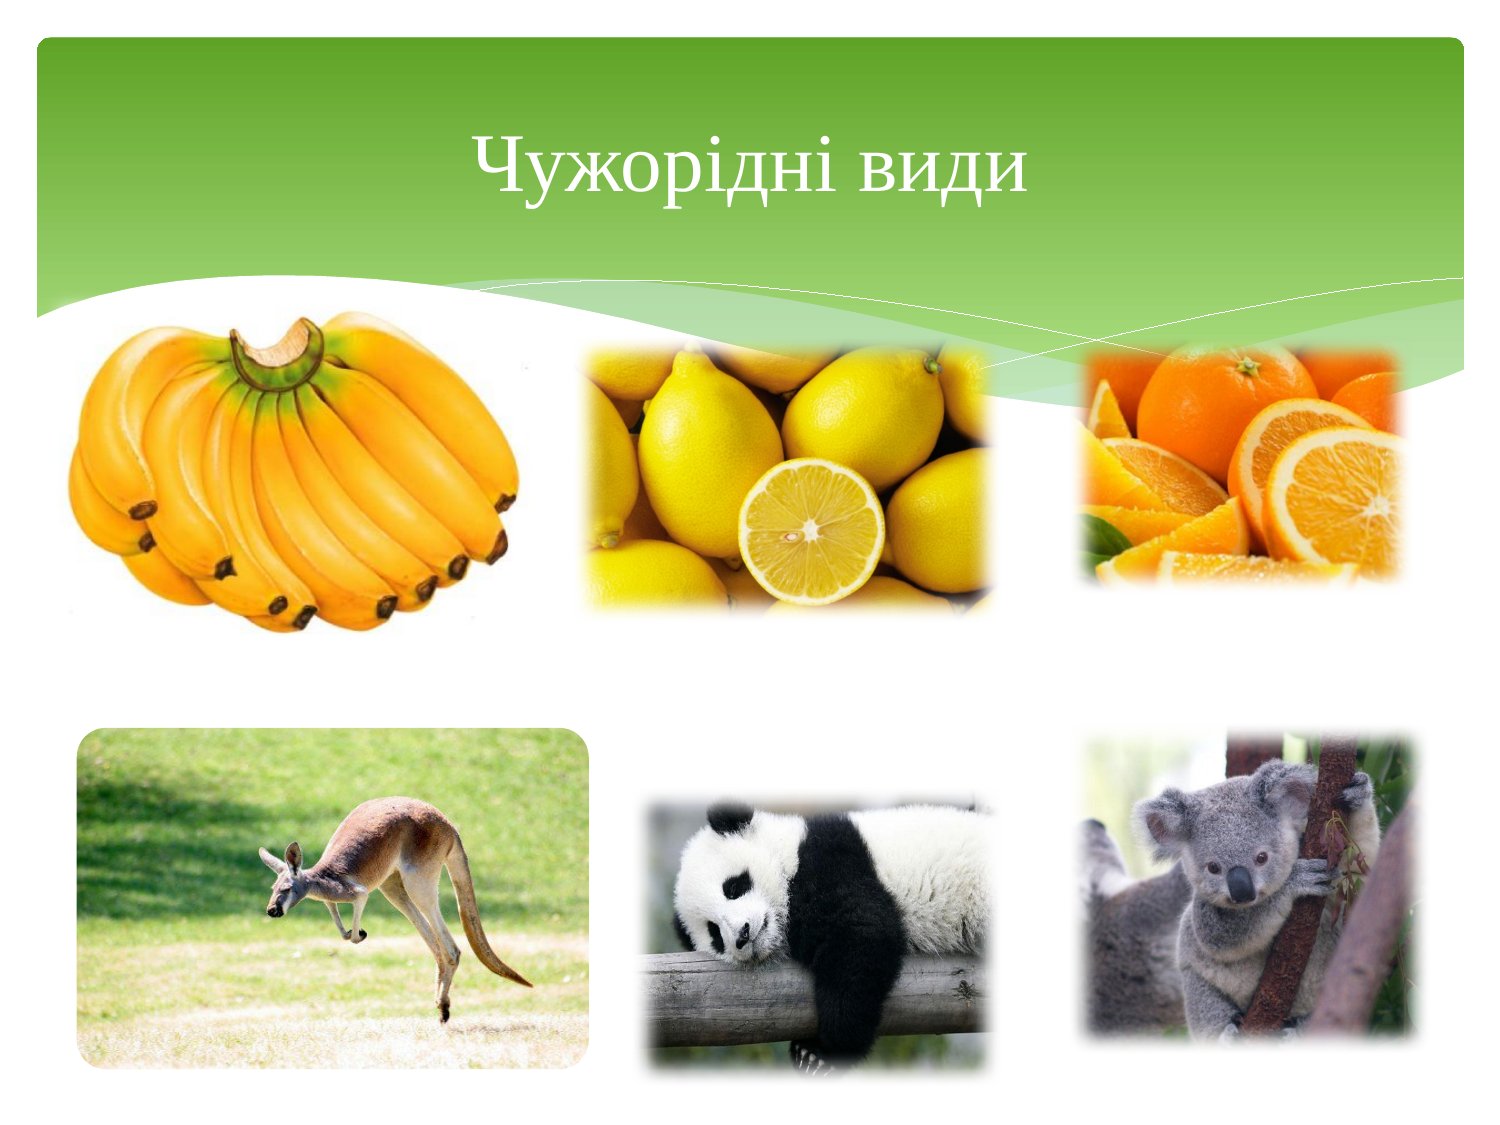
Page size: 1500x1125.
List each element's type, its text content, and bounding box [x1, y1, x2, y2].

title Чужорідні види [75, 55, 1425, 261]
picture [1068, 335, 1414, 595]
picture [41, 289, 548, 670]
picture [76, 727, 589, 1070]
picture [631, 786, 1002, 1087]
picture [572, 335, 1002, 624]
picture [1068, 722, 1431, 1055]
